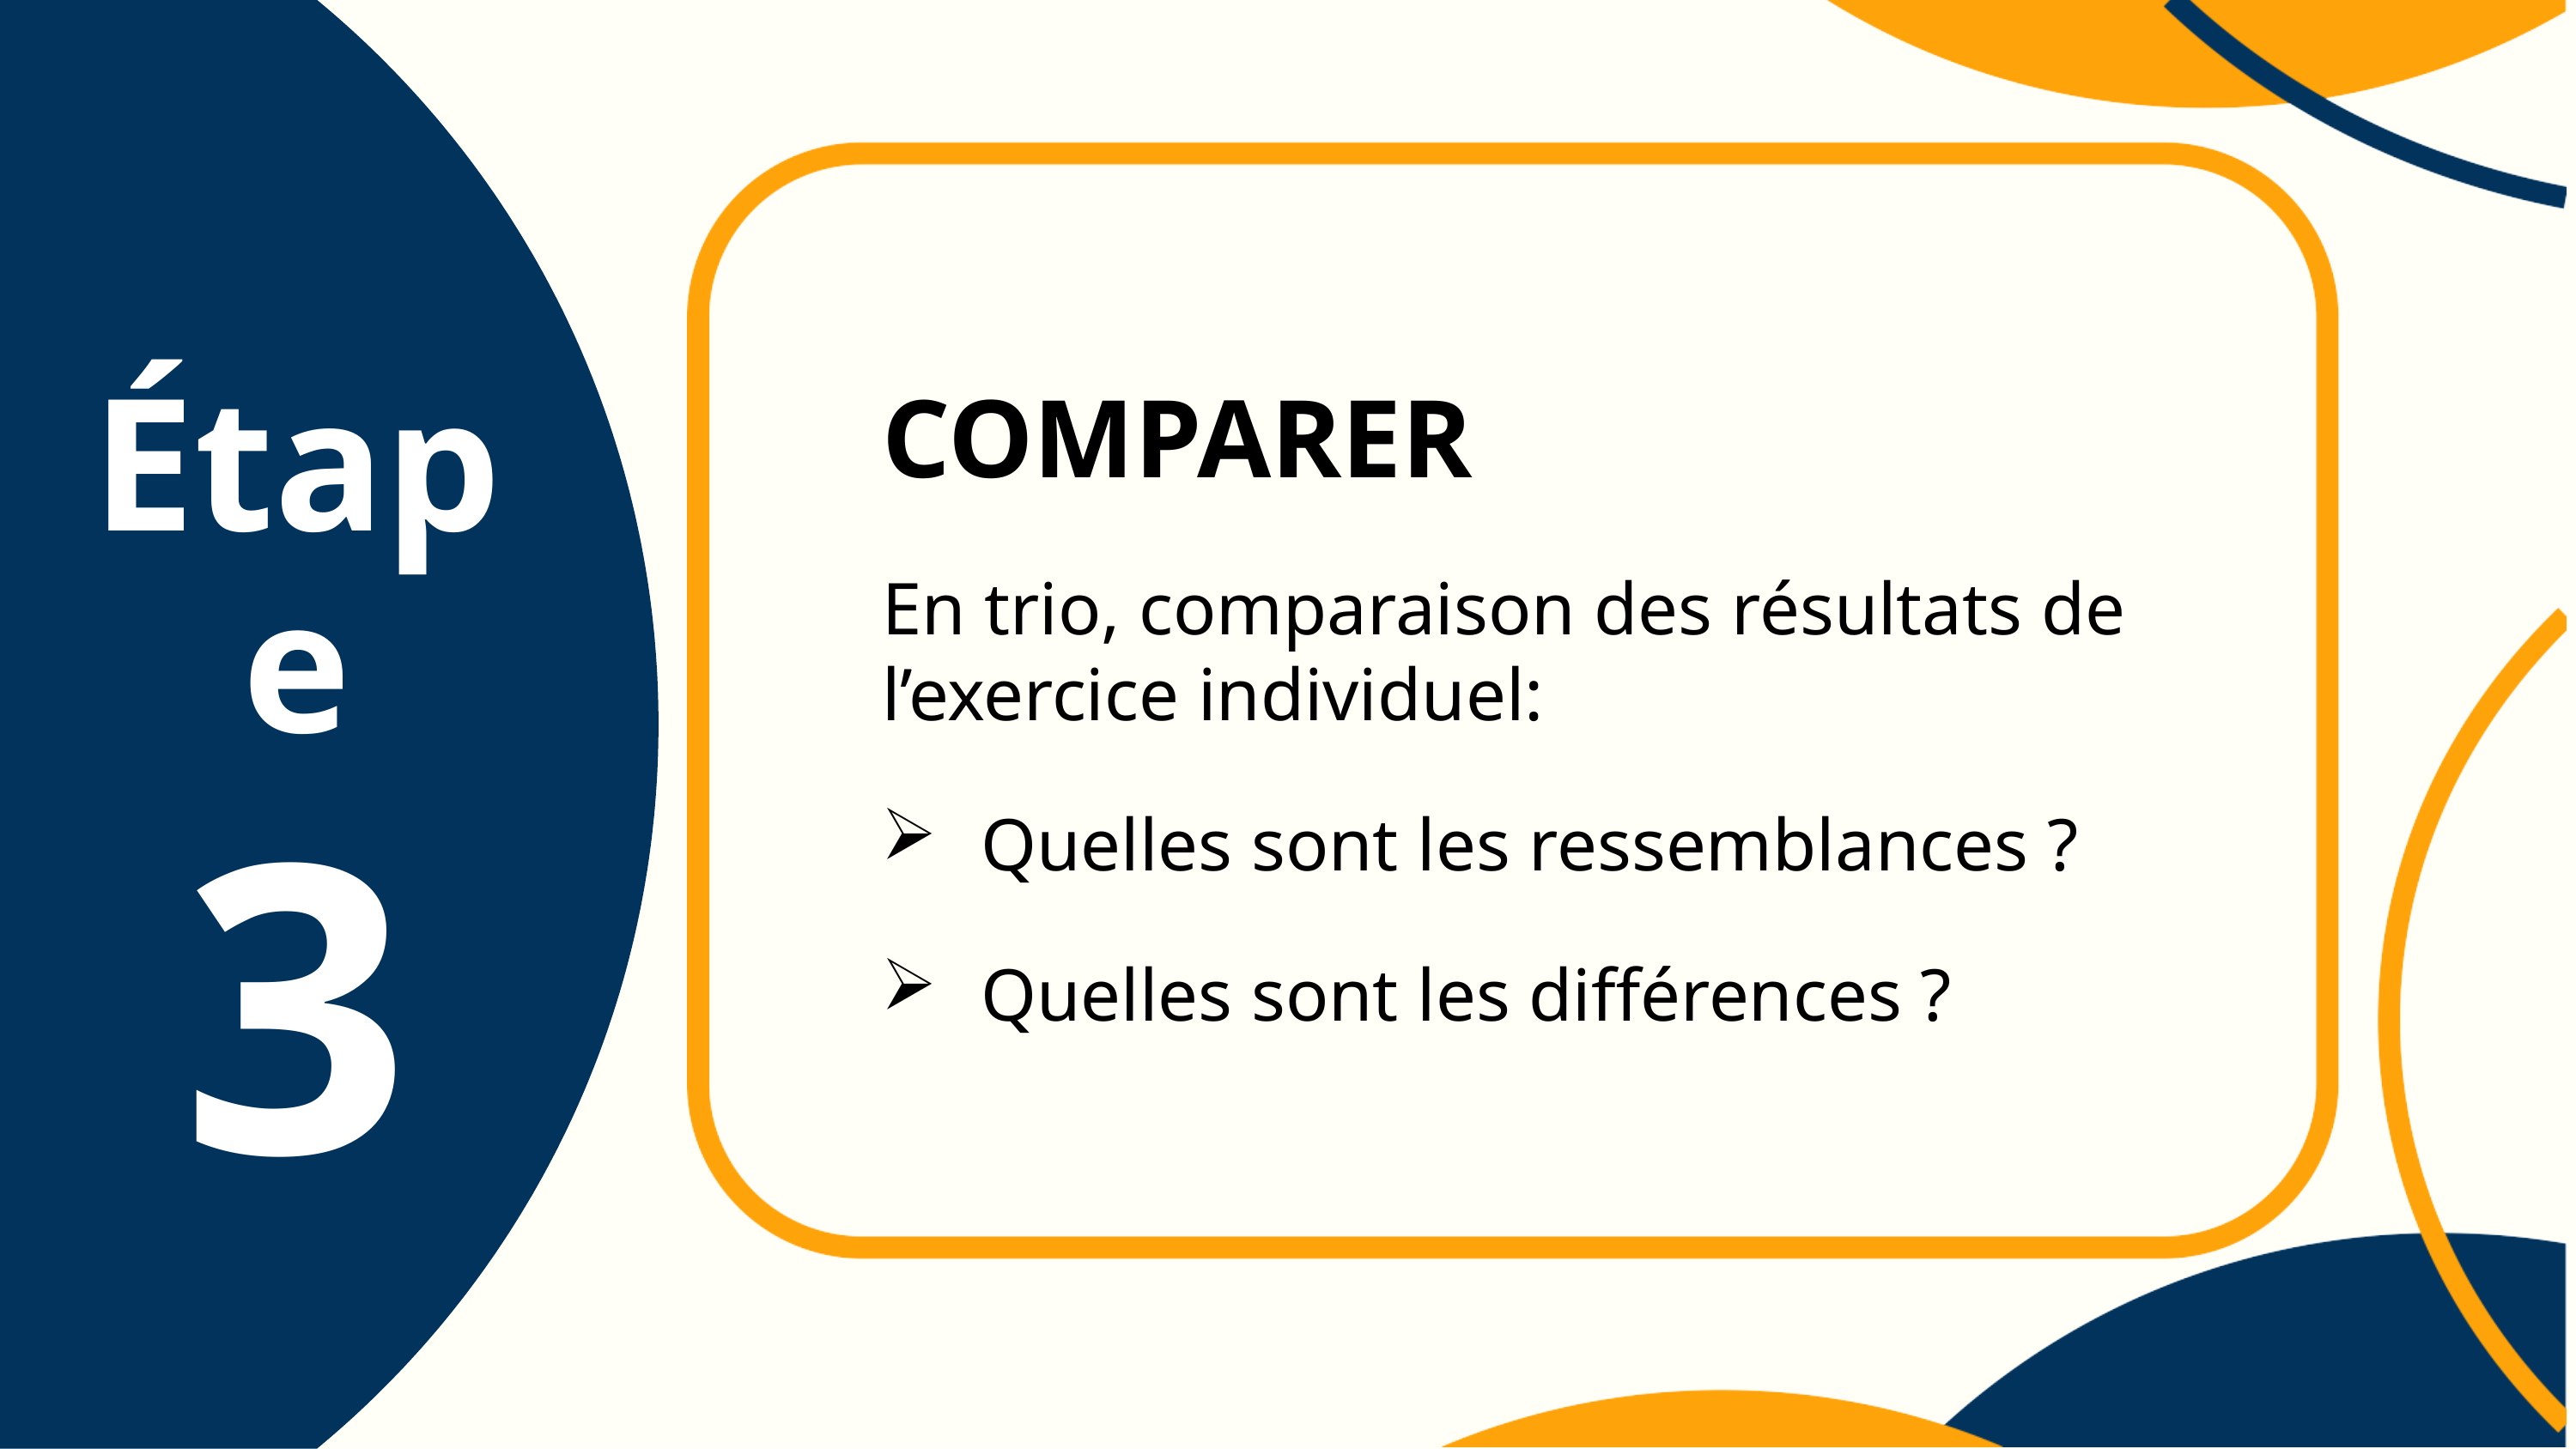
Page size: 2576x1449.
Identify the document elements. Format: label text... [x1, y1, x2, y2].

title Étape 3 [39, 363, 555, 1234]
picture [686, 0, 2576, 1448]
